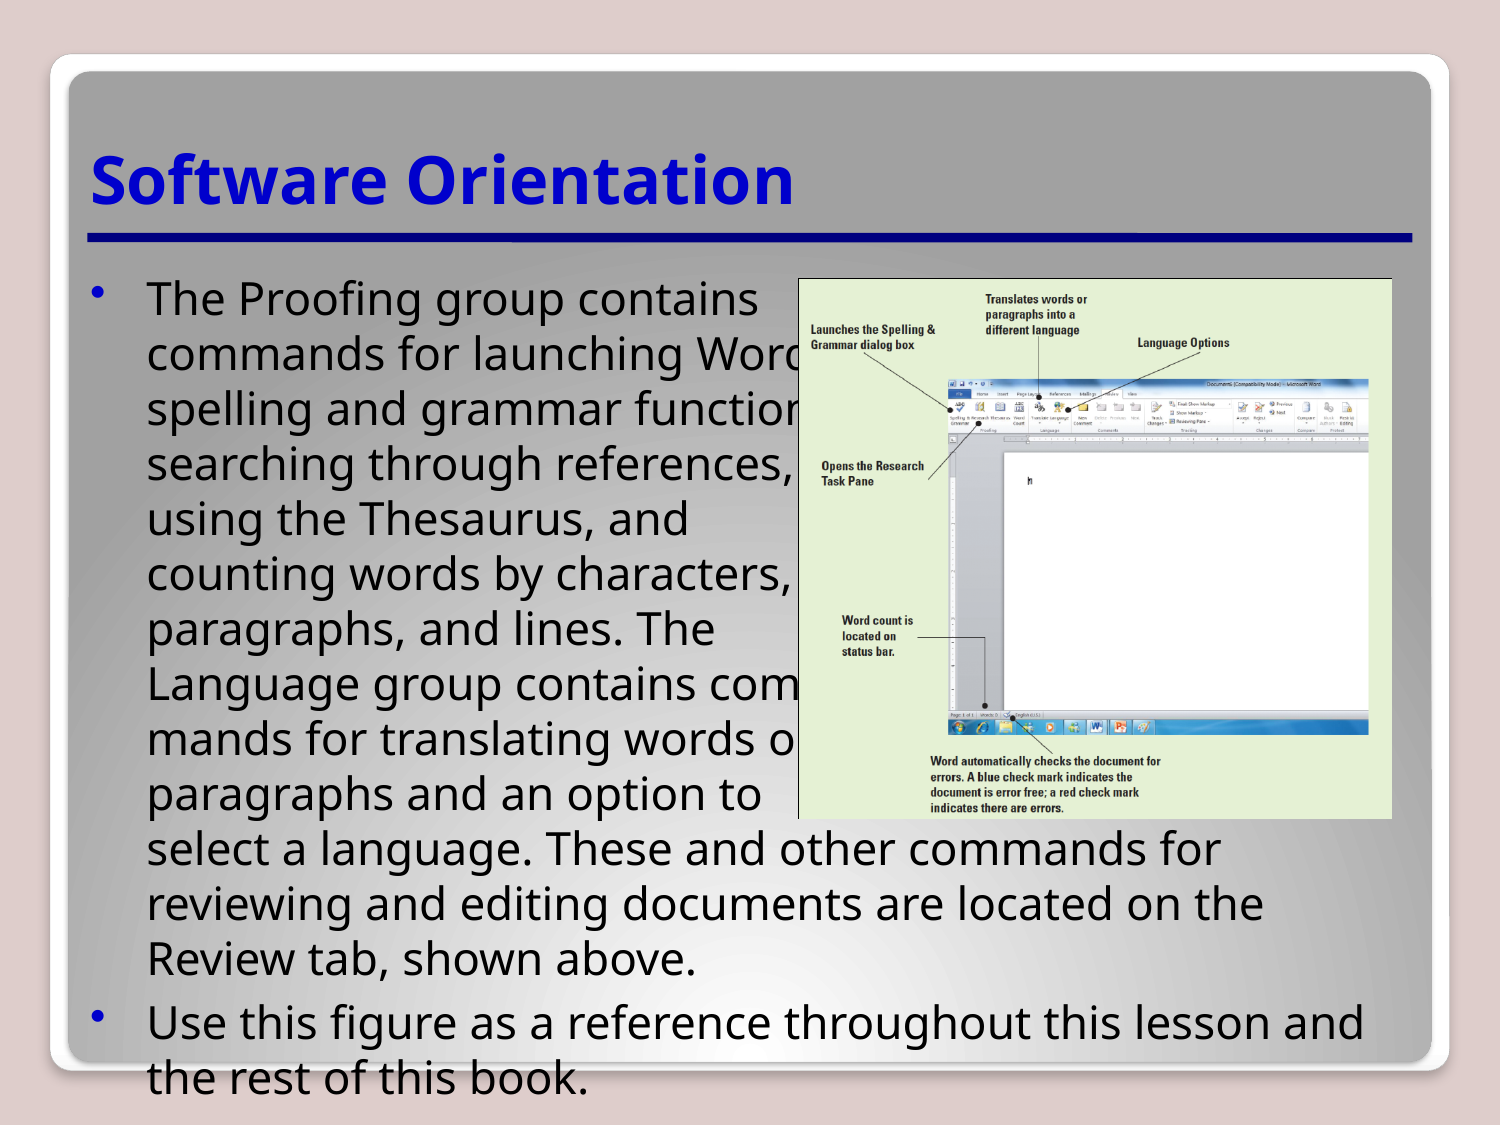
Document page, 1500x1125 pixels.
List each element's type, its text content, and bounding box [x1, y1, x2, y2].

picture [798, 278, 1392, 819]
list The Proofing group contains commands for launching Word’s spelling and grammar functions, searching through references, using the Thesaurus, and counting words by characters, paragraphs, and lines. The Language group contains com- mands for translating words or paragraphs and an option to select a language. These and other commands for reviewing and editing documents are located on the Review tab, shown above. Use this figure as a reference throughout this lesson and the rest of this book. [74, 262, 1426, 1063]
title Software Orientation [74, 74, 1426, 226]
